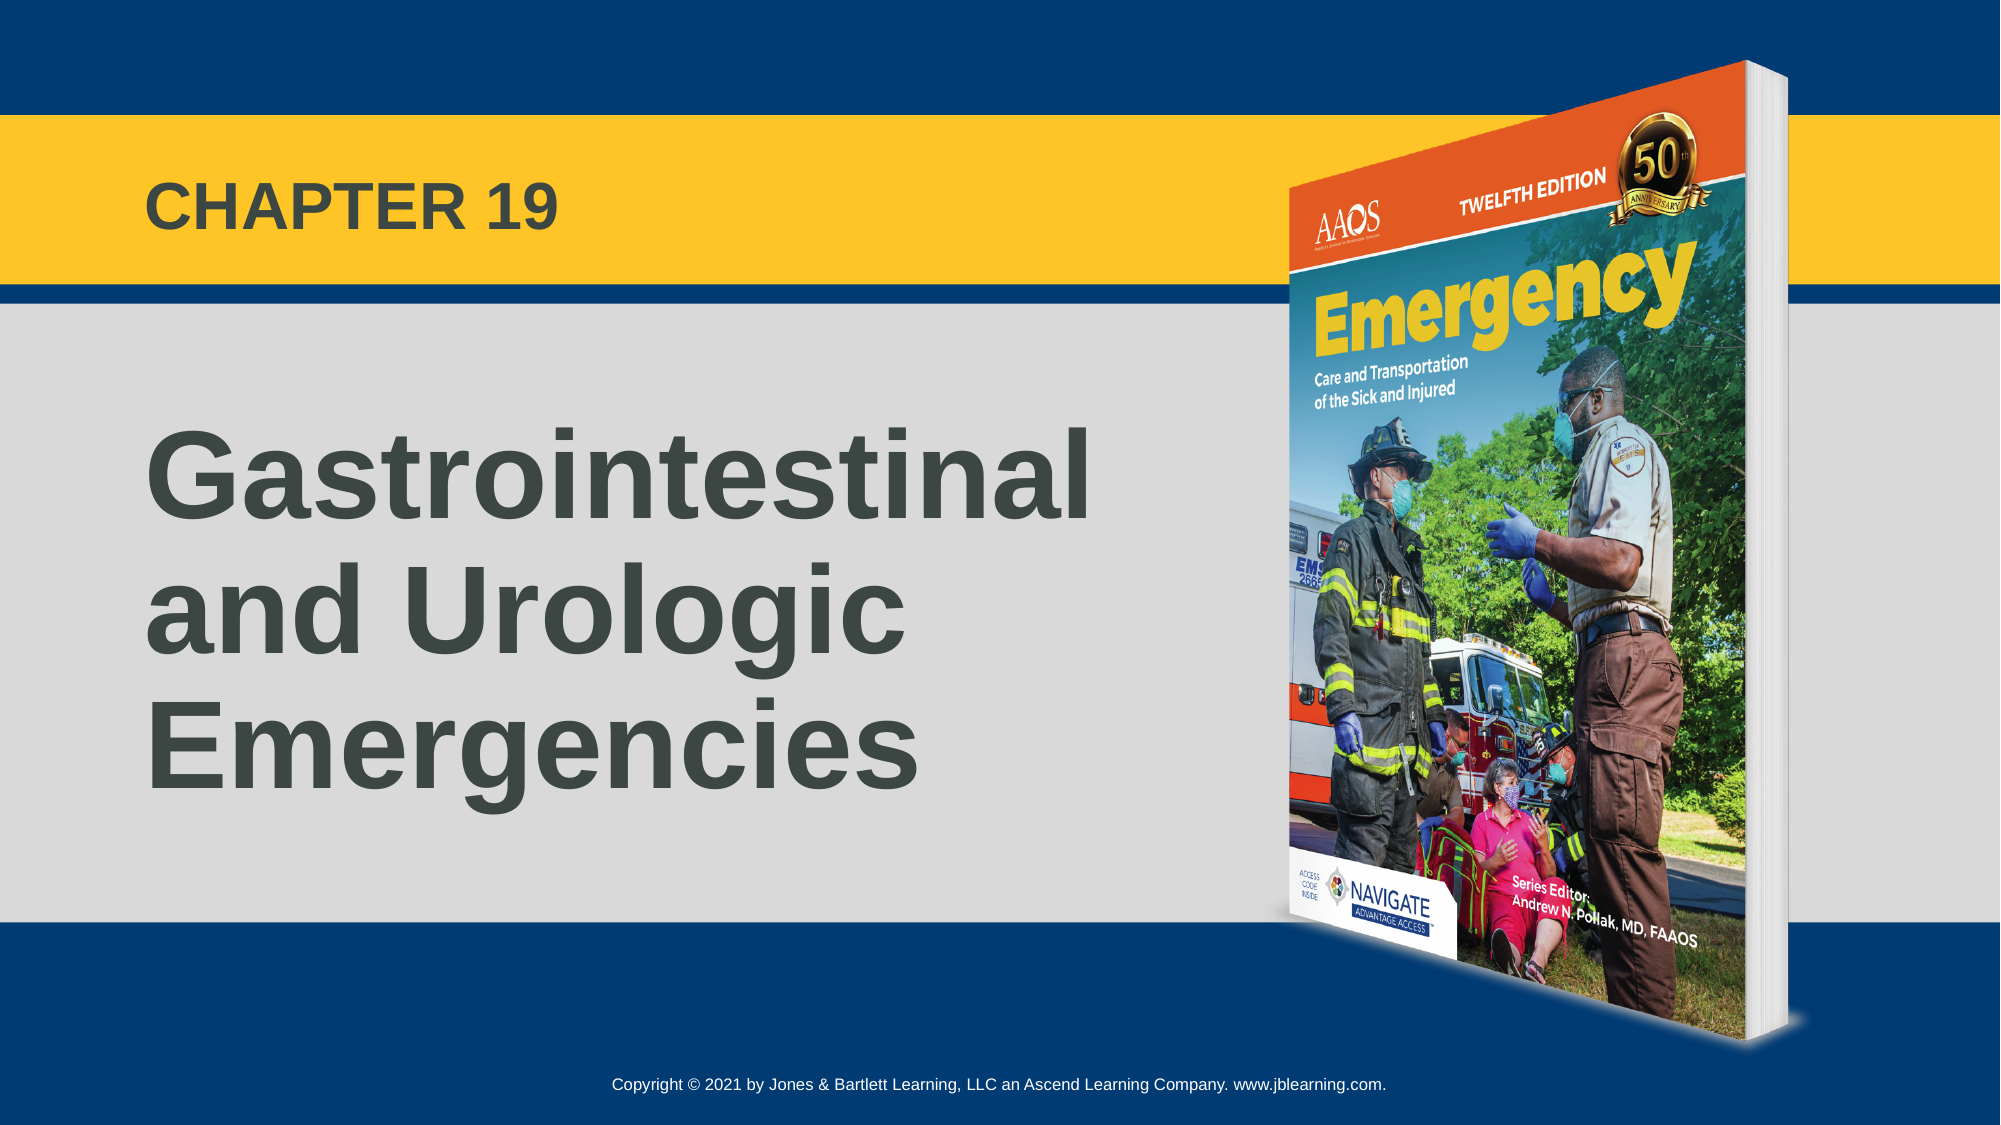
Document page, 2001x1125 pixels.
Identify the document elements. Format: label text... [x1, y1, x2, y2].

picture [1078, 0, 2000, 1125]
subtitle CHAPTER 19 [144, 138, 1078, 267]
title Gastrointestinal and Urologic Emergencies [144, 360, 1078, 866]
